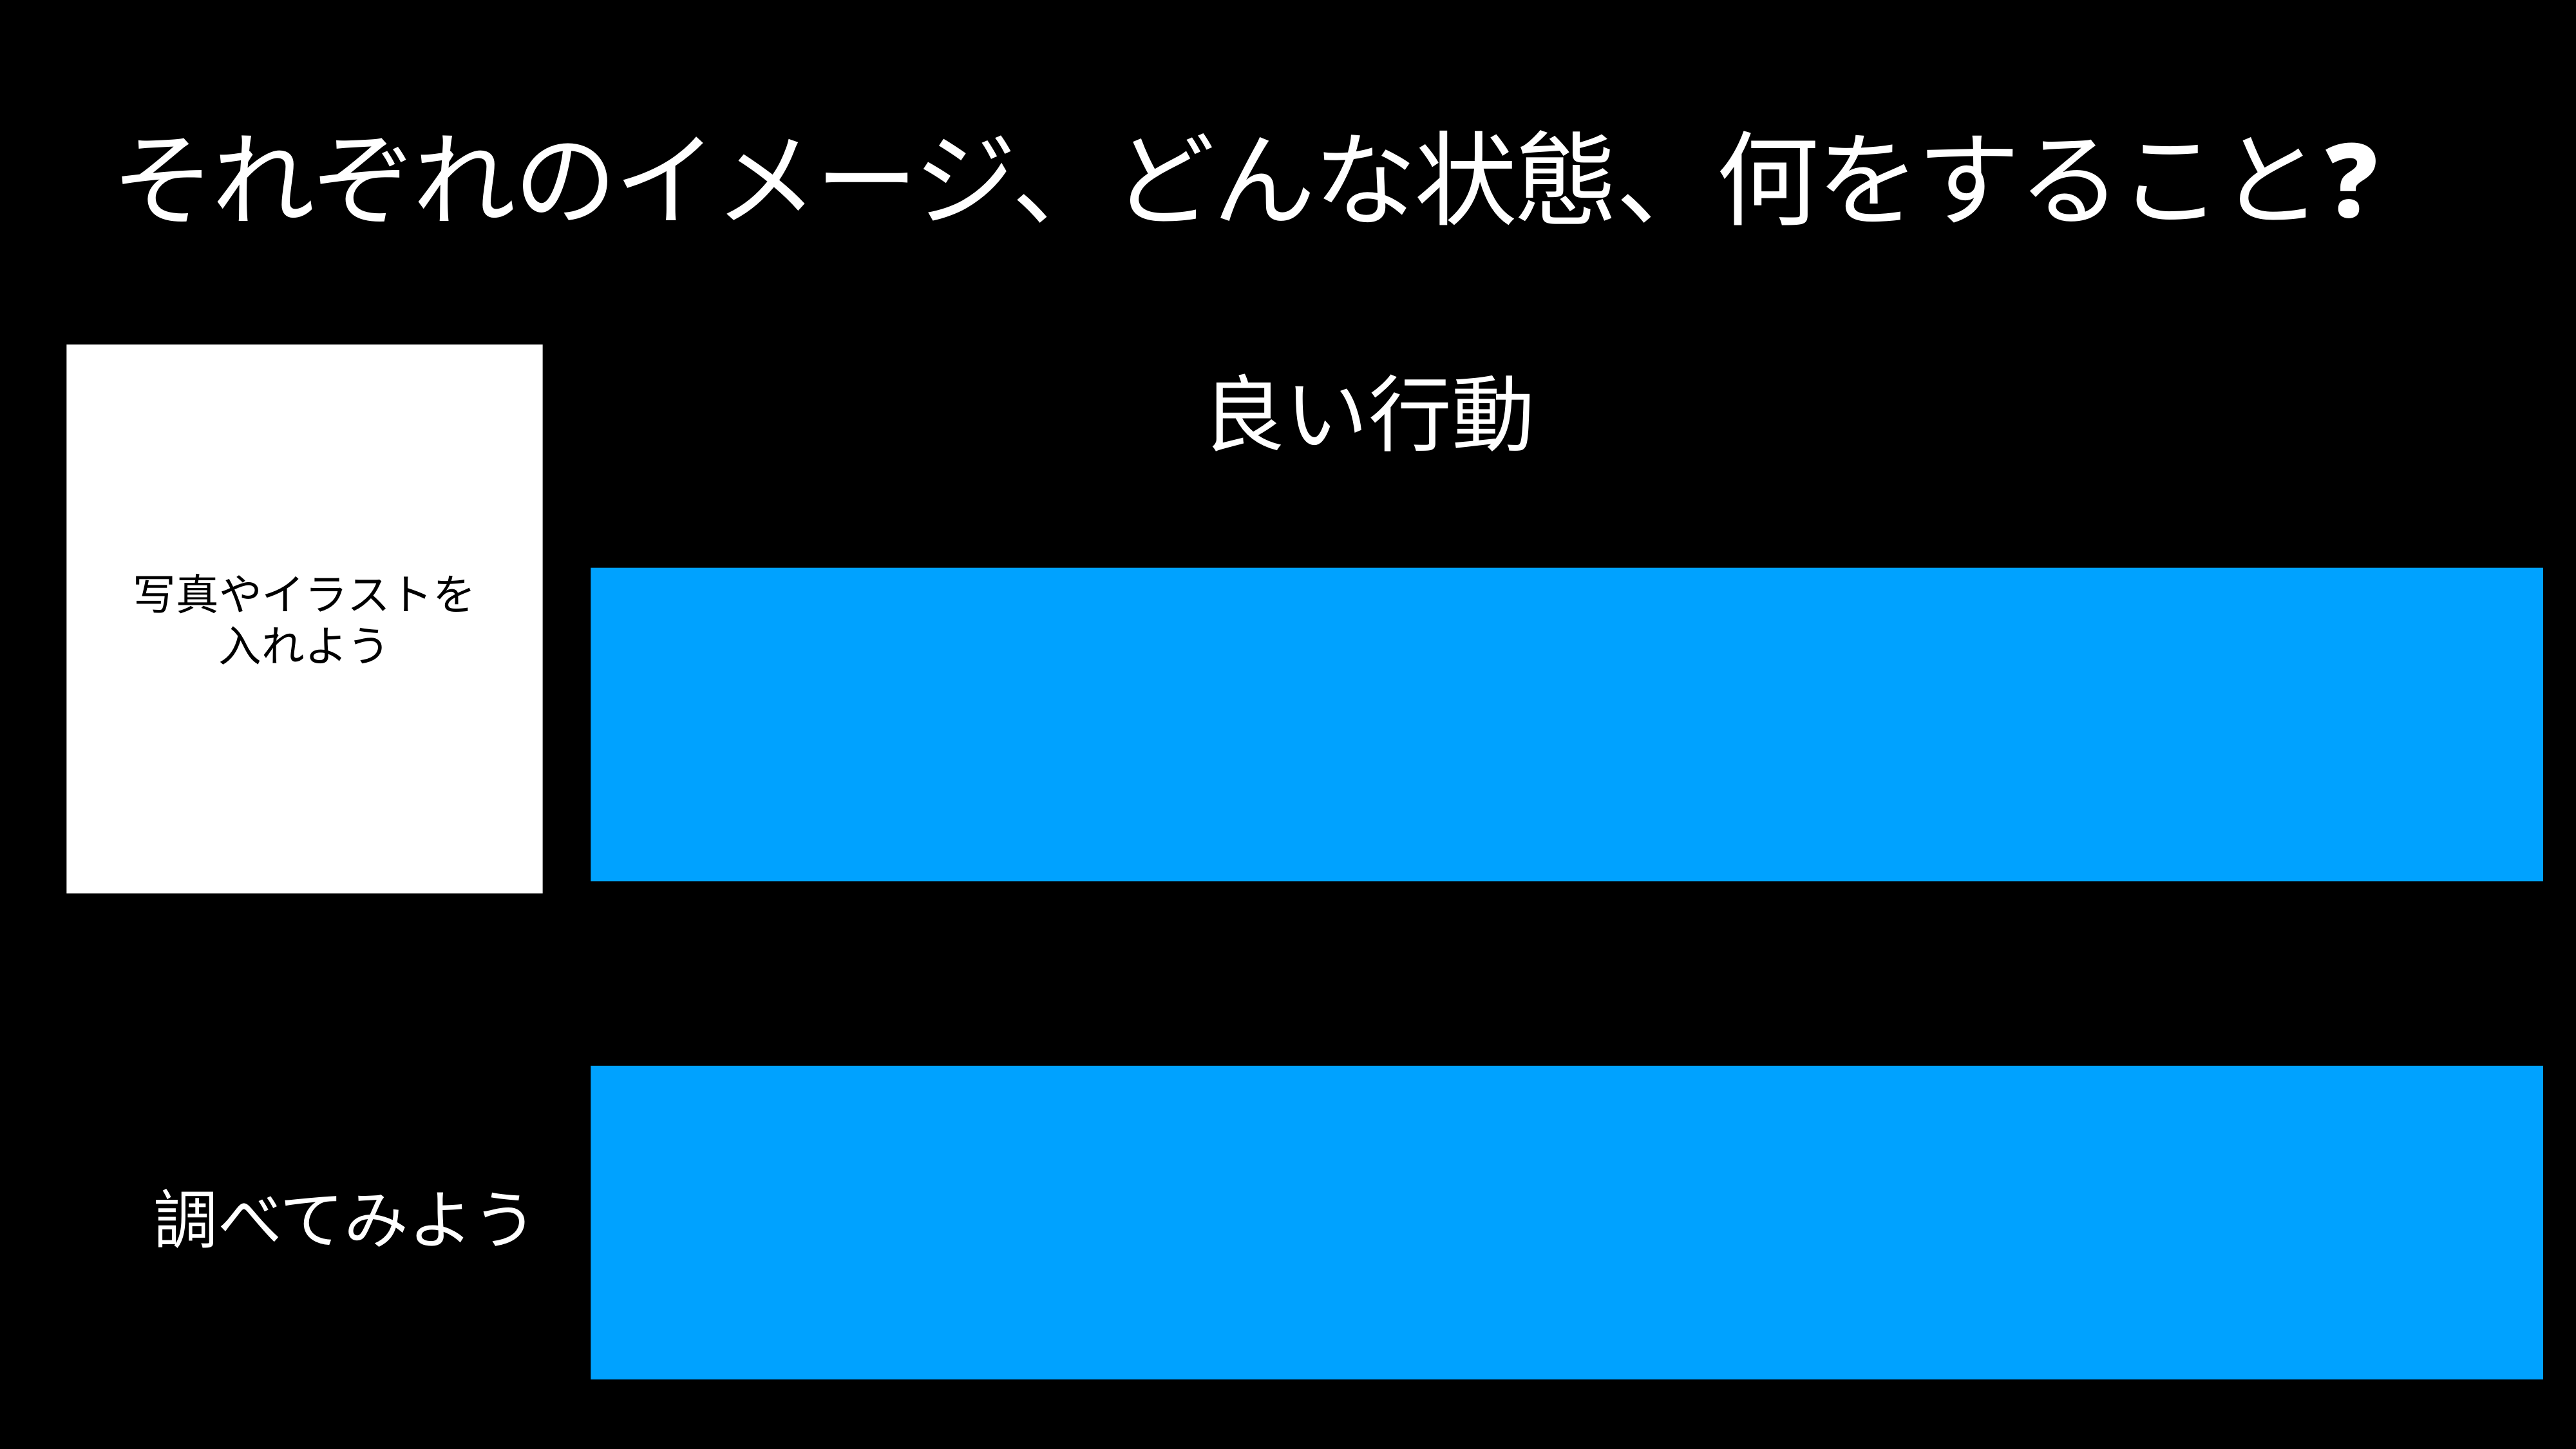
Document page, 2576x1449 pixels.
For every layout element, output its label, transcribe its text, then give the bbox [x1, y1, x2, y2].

text_box [591, 567, 2543, 882]
text_box 調べてみよう [148, 1182, 544, 1263]
title それぞれのイメージ、どんな状態、何をすること❓ [106, 35, 2428, 341]
text_box 良い行動 [1197, 367, 1541, 468]
text_box 写真やイラストを 入れよう [66, 344, 543, 894]
text_box [591, 1065, 2543, 1379]
